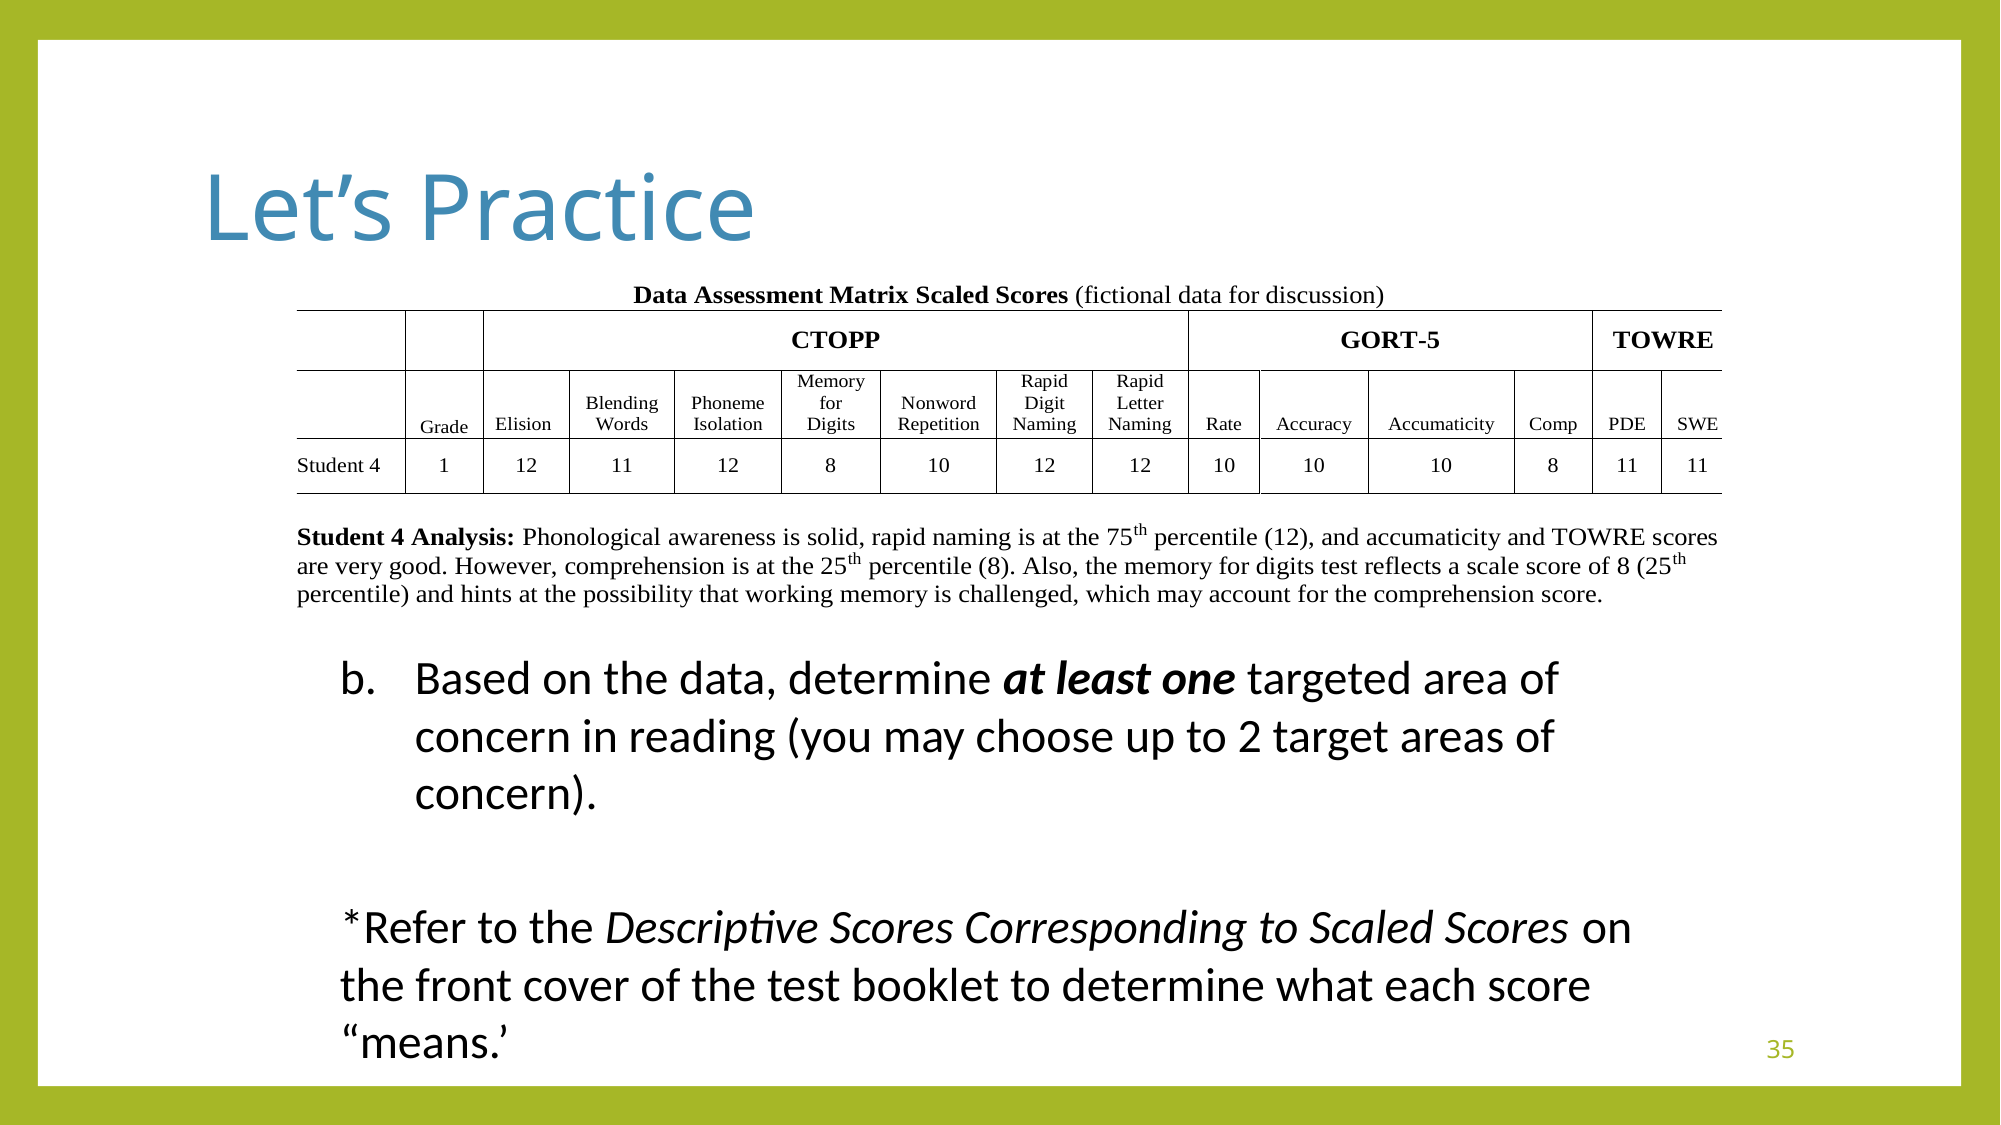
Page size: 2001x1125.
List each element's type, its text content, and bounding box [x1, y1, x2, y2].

title Let’s Practice [187, 99, 1808, 323]
slide_number 35 [1530, 1020, 1811, 1081]
text_box Based on the data, determine at least one targeted area of concern in reading (you may choose up to 2 target areas of concern). *Refer to the Descriptive Scores Corresponding to Scaled Scores on the front cover of the test booklet to determine what each score “means.’ [324, 647, 1657, 1076]
picture [296, 280, 1723, 639]
